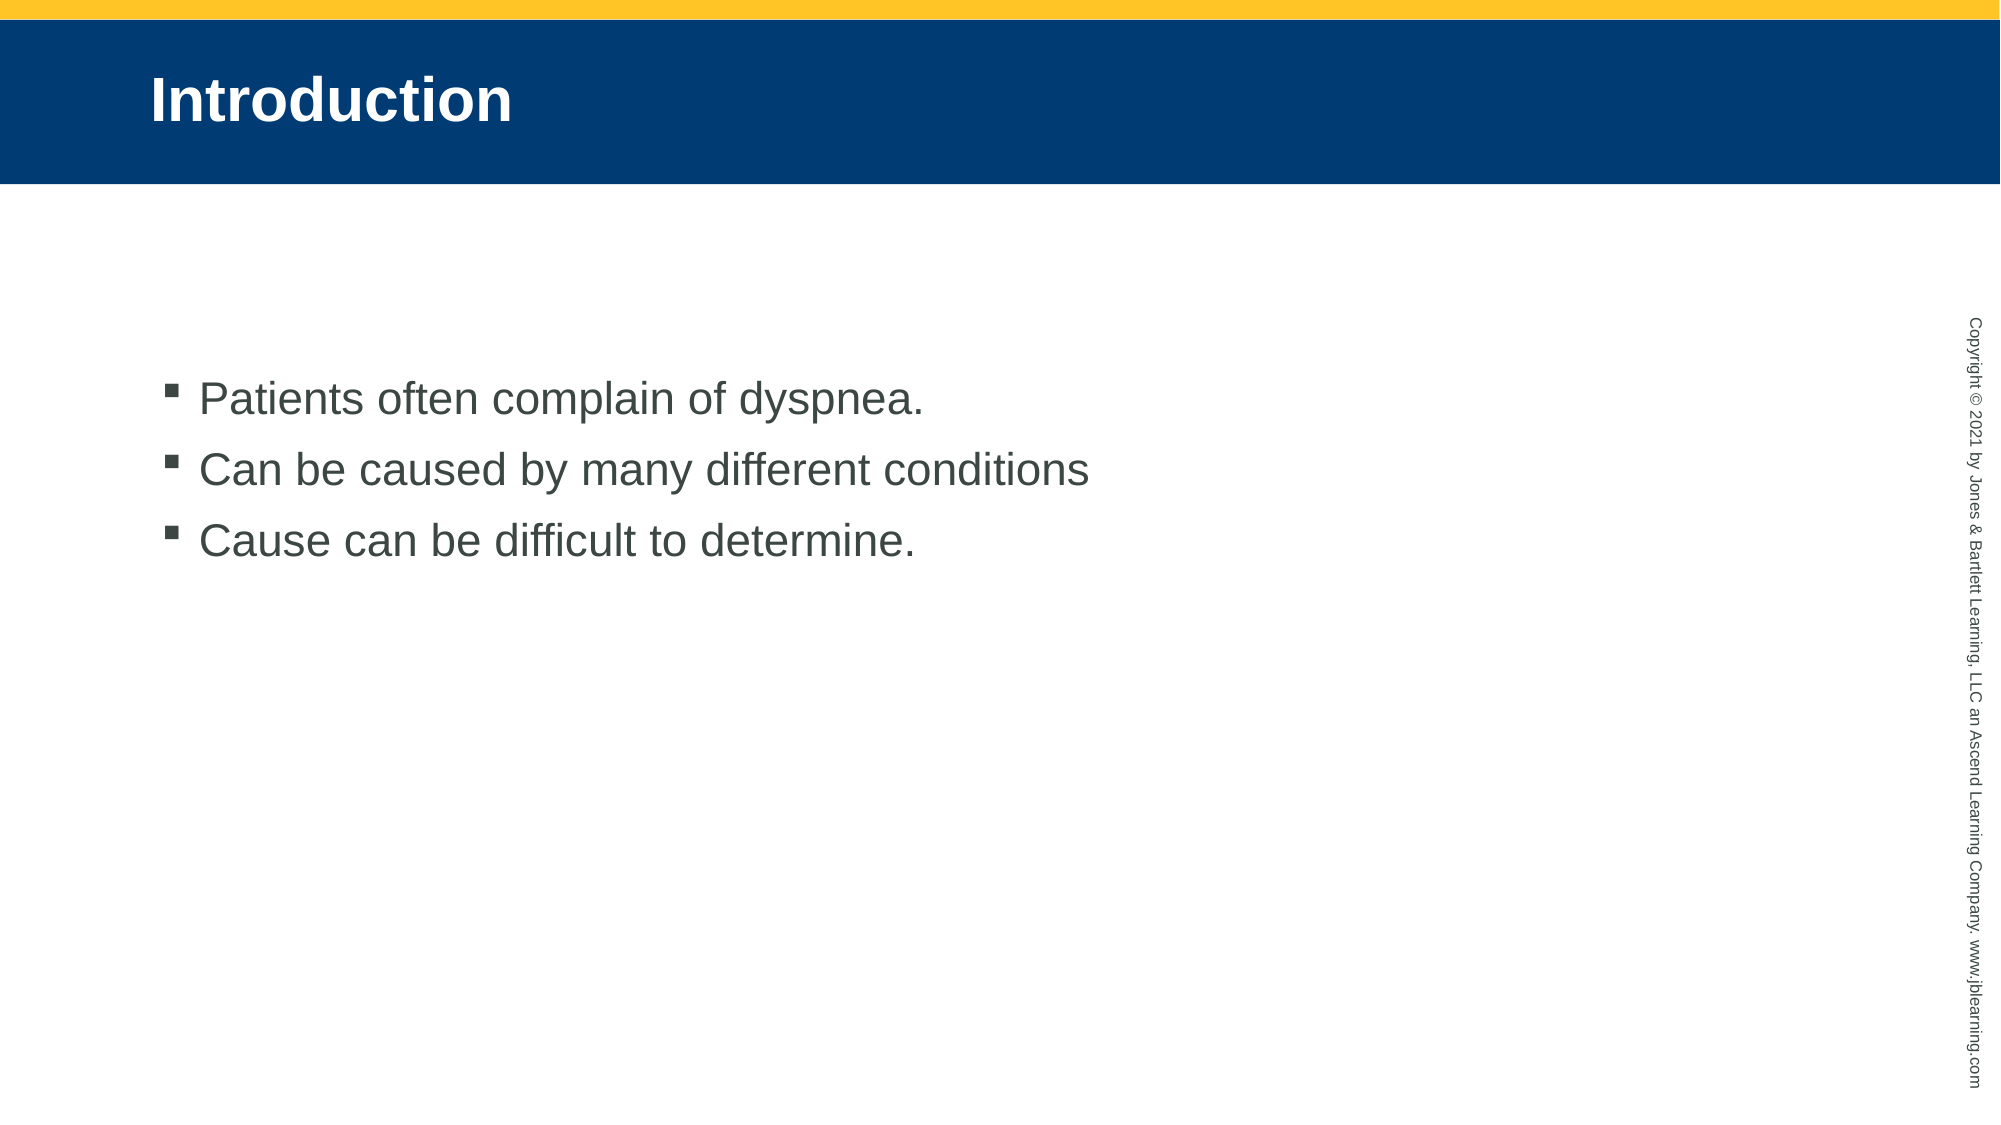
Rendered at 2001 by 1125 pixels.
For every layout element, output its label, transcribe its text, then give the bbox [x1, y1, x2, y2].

list Patients often complain of dyspnea. Can be caused by many different conditions Cause can be difficult to determine. [146, 361, 1859, 1016]
title Introduction [0, 19, 2000, 185]
